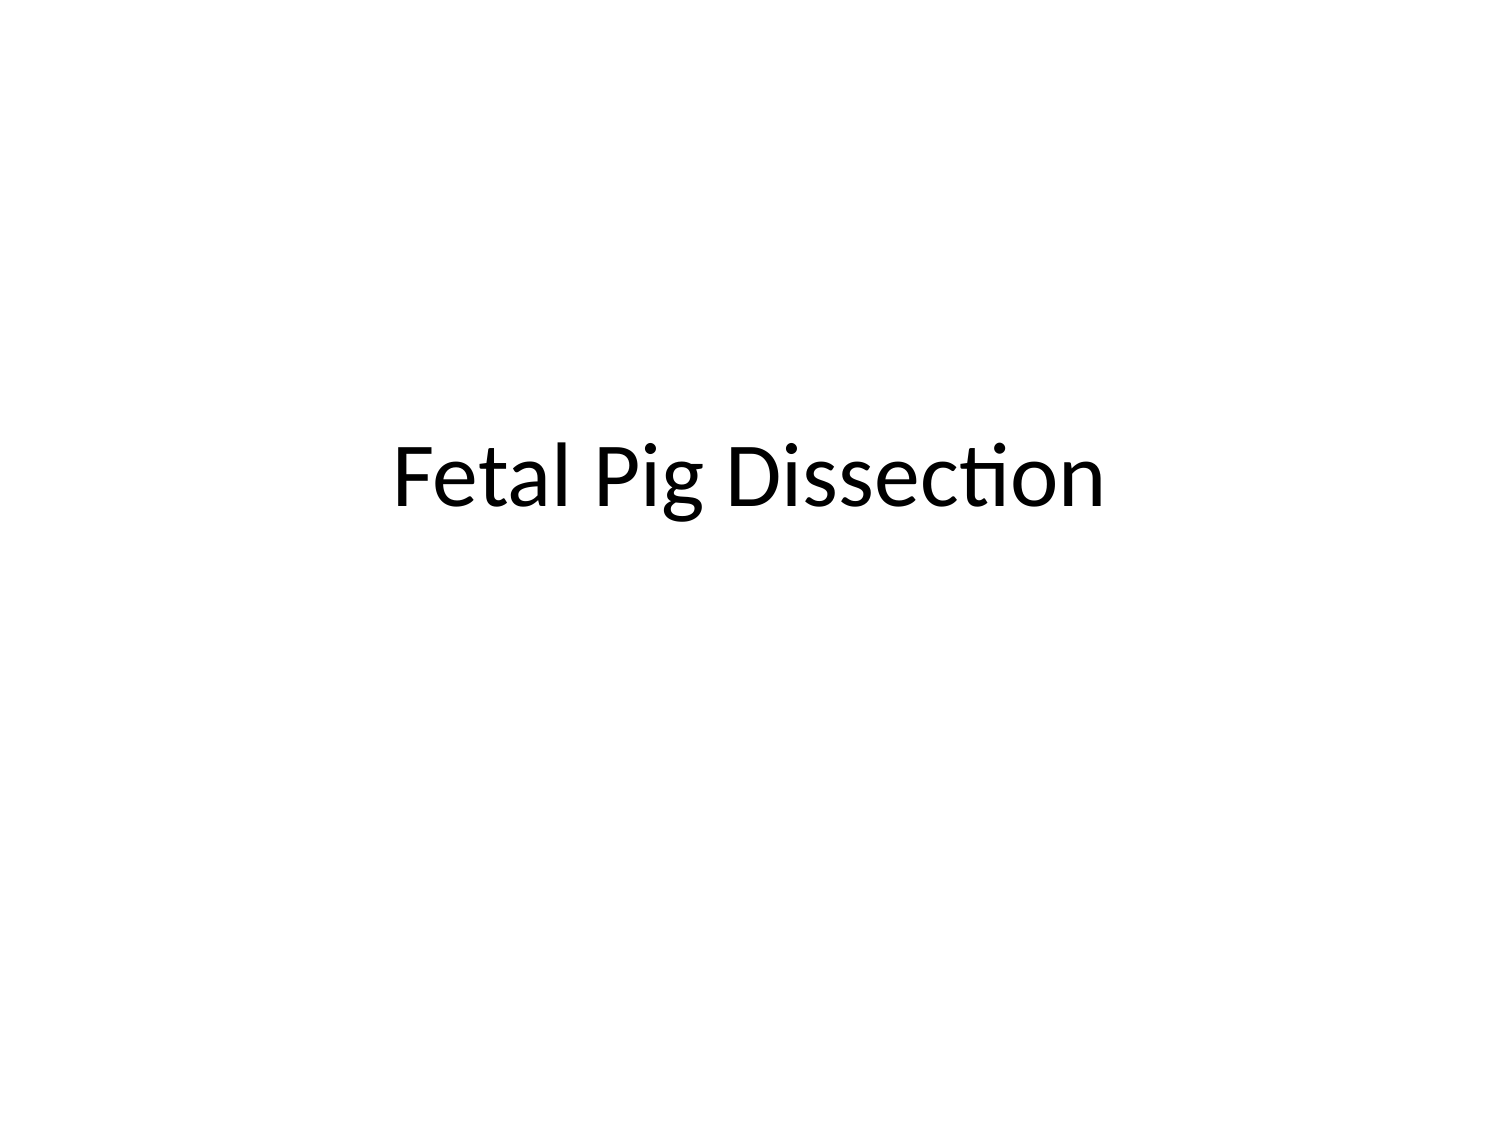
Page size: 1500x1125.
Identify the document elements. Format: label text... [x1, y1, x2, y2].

title Fetal Pig Dissection [112, 349, 1388, 591]
